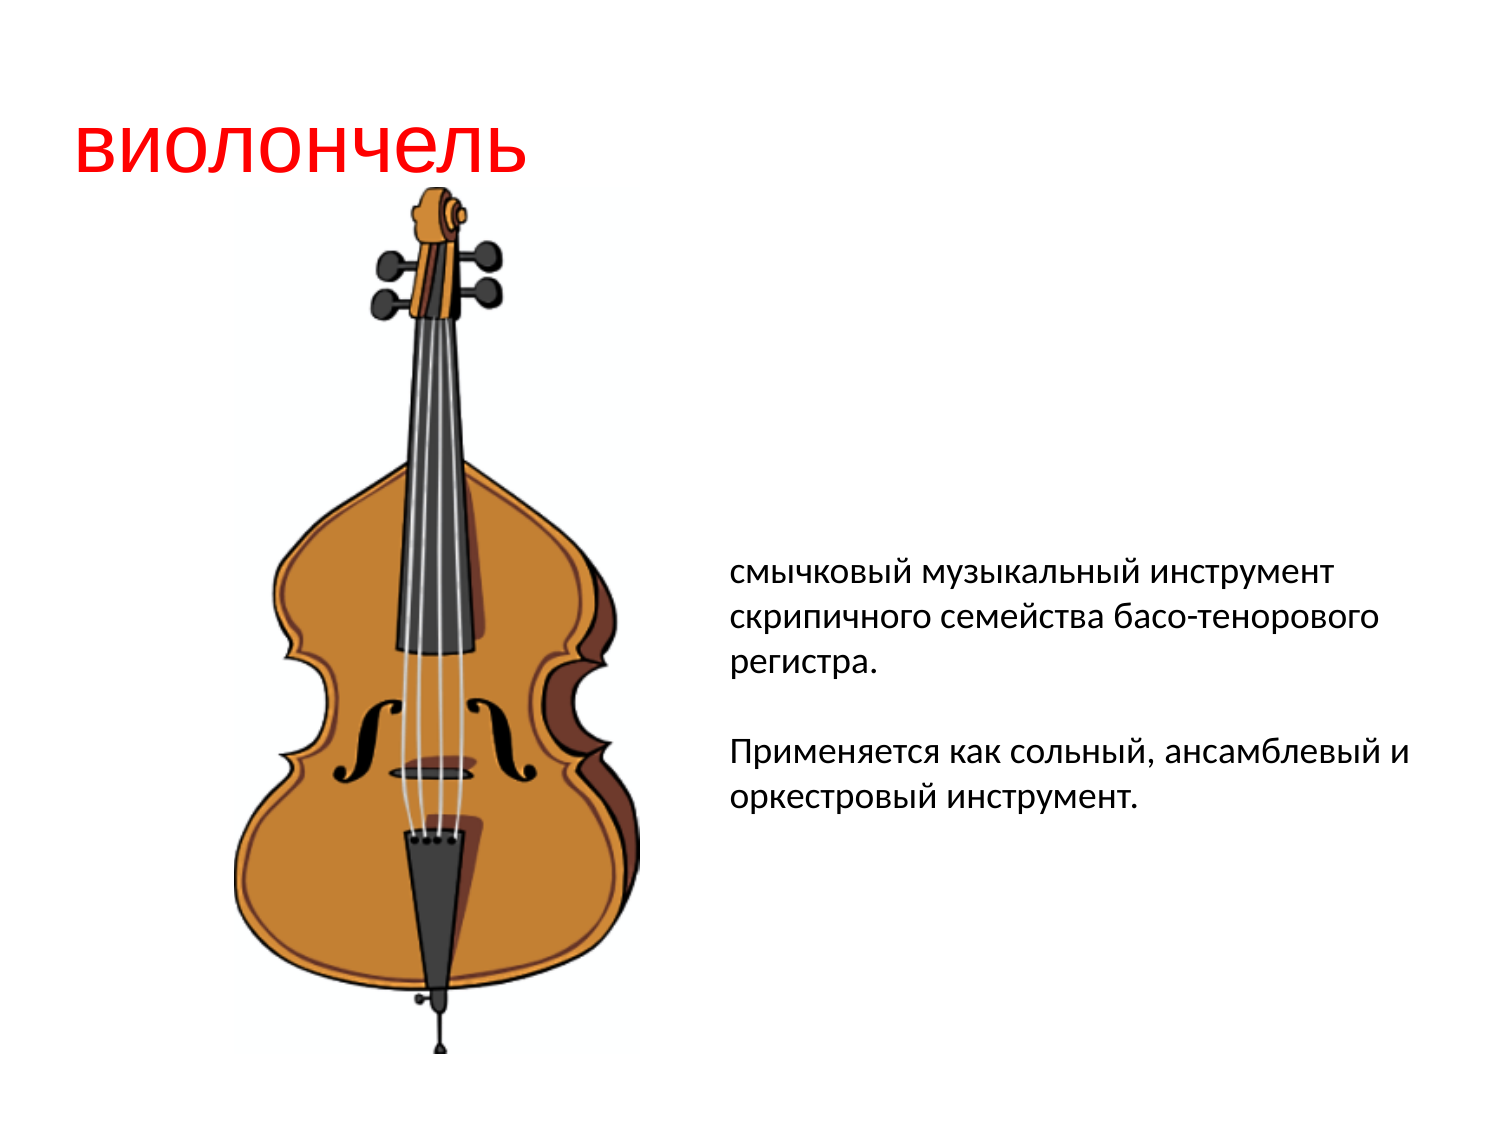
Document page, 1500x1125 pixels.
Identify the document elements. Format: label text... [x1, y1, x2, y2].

text_box смычковый музыкальный инструмент скрипичного семейства басо-тенорового регистра. Применяется как сольный, ансамблевый и оркестровый инструмент. [714, 538, 1465, 824]
picture [234, 187, 641, 1055]
text_box виолончель [58, 82, 610, 197]
